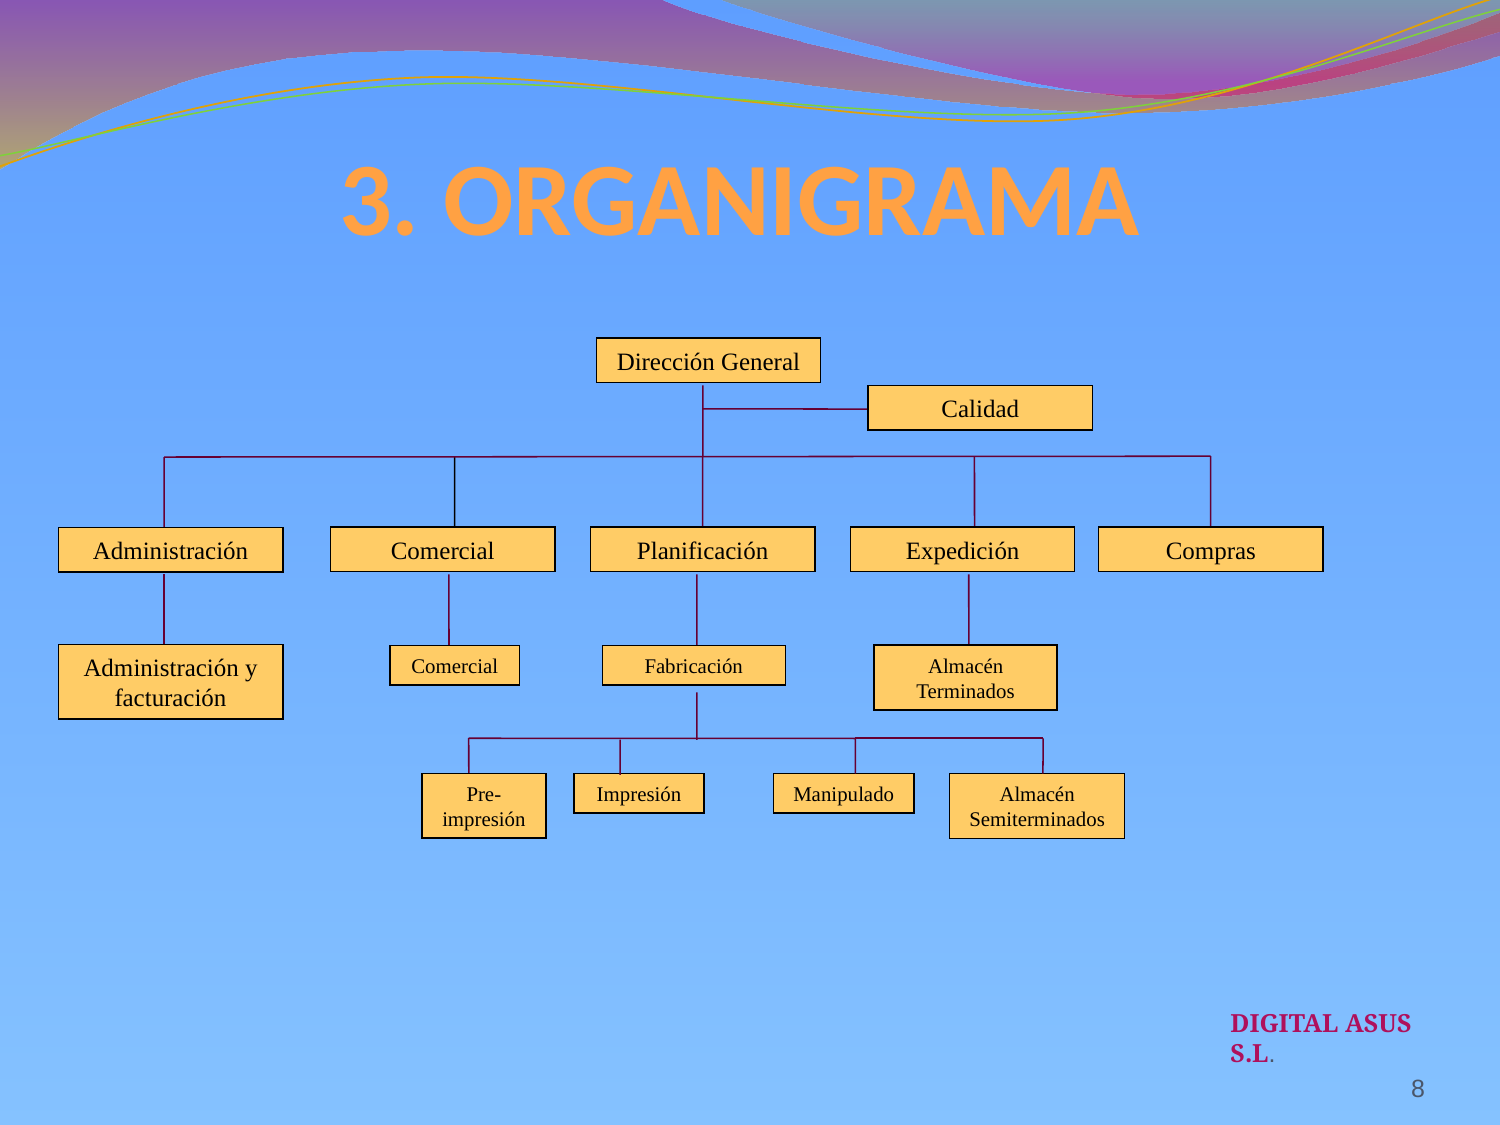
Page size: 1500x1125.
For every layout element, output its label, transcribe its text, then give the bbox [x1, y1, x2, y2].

text_box Administración [58, 527, 283, 573]
text_box Compras [1098, 527, 1323, 572]
text_box No [680, 338, 685, 383]
text_box Comercial [389, 645, 520, 685]
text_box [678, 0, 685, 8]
text_box Planificación [693, 527, 815, 572]
text_box Administración y facturación [58, 644, 283, 720]
text_box Expedición [850, 527, 1075, 572]
text_box Almacén Terminados [950, 645, 1058, 710]
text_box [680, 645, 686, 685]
text_box Impresión [693, 773, 704, 814]
text_box DIGITAL ASUS S.L. [1230, 1019, 1453, 1068]
text_box Impresión [574, 773, 679, 814]
text_box Dirección General [693, 338, 821, 383]
text_box Manipulado [773, 773, 914, 814]
text_box Fabricación [693, 645, 786, 685]
text_box [680, 101, 685, 257]
text_box [688, 101, 692, 257]
slide_number 8 [1299, 1042, 1425, 1103]
text_box [688, 773, 692, 814]
text_box Fabricación [602, 645, 679, 685]
text_box Pre-impresión [421, 773, 547, 839]
text_box Almacén Terminados [874, 645, 948, 710]
text_box Comercial [330, 527, 555, 572]
text_box Almacén Semiterminados [949, 773, 1125, 839]
text_box Calidad [868, 385, 1093, 431]
text_box No [688, 338, 692, 383]
text_box Planificación [590, 527, 679, 572]
title 3. ORGANIGRAMA [693, 101, 1416, 257]
text_box [680, 527, 685, 572]
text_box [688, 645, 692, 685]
text_box Dirección General [596, 338, 679, 383]
text_box [688, 527, 692, 572]
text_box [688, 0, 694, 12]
text_box Flexibilidad: [704, 13, 773, 18]
text_box [175, 539, 206, 600]
text_box [680, 773, 686, 814]
title 3. ORGANIGRAMA [64, 101, 679, 257]
